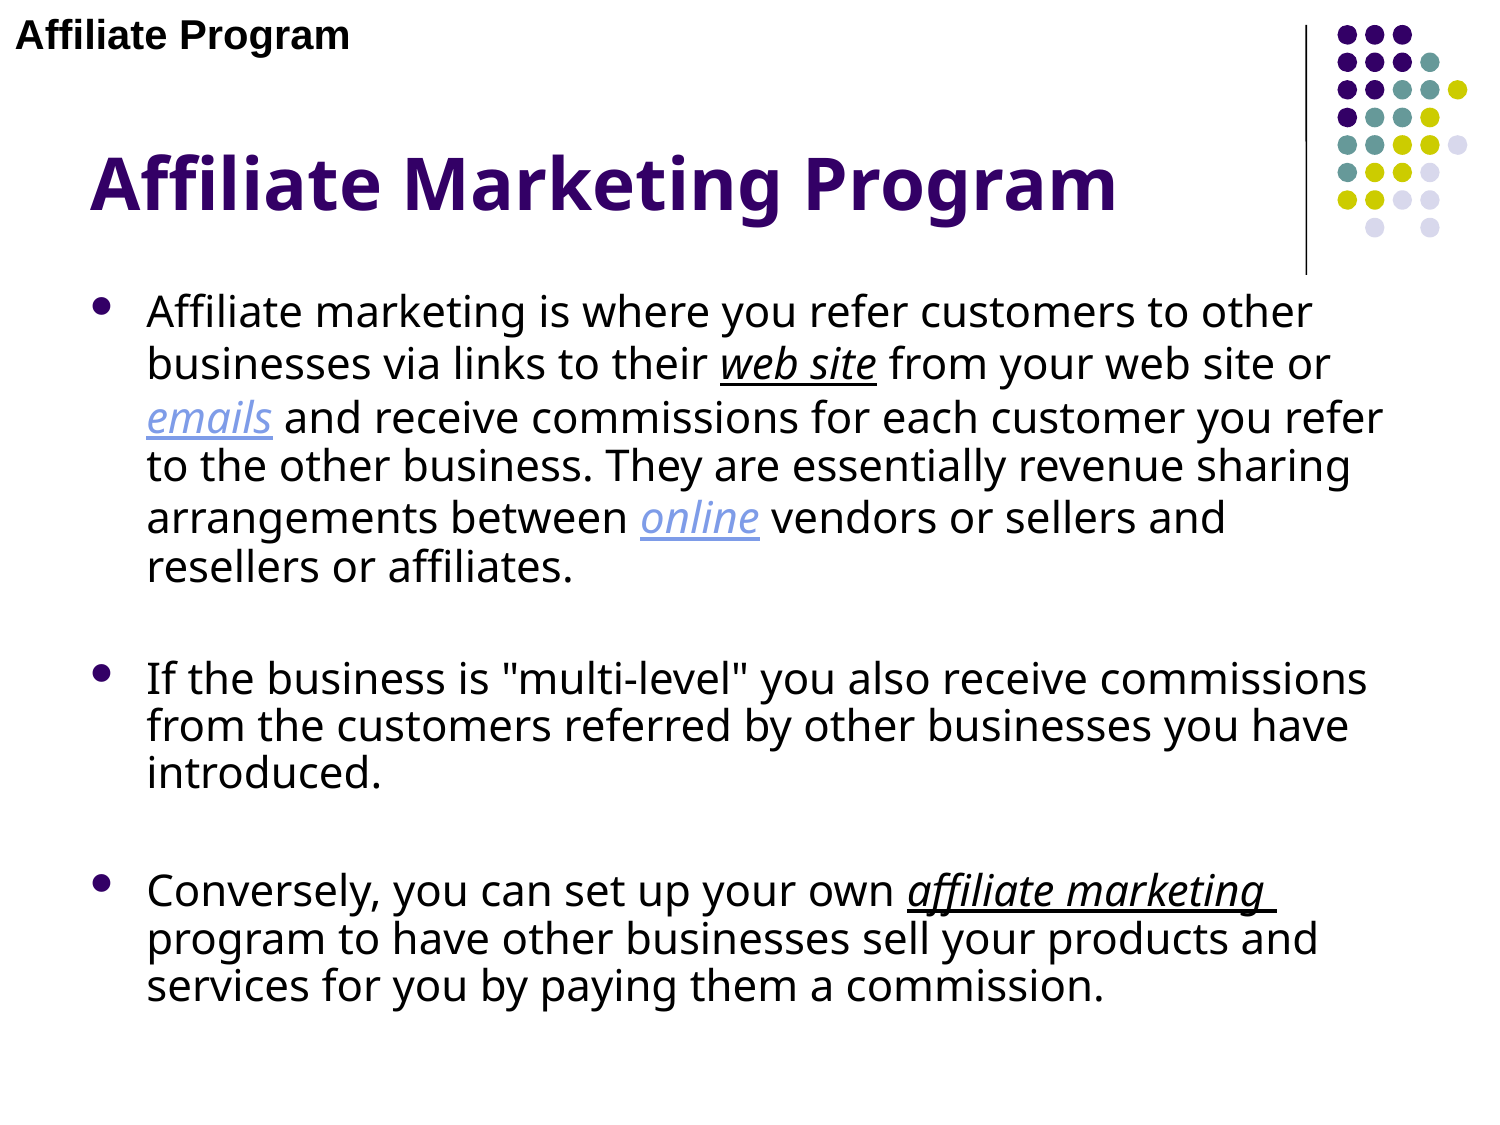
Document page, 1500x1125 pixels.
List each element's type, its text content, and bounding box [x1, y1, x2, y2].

list Affiliate marketing is where you refer customers to other businesses via links to their web site from your web site or emails and receive commissions for each customer you refer to the other business. They are essentially revenue sharing arrangements between online vendors or sellers and resellers or affiliates. If the business is "multi-level" you also receive commissions from the customers referred by other businesses you have introduced. Conversely, you can set up your own affiliate marketing program to have other businesses sell your products and services for you by paying them a commission. [75, 282, 1425, 1006]
title Affiliate Marketing Program [75, 20, 1313, 233]
text_box Affiliate Program [0, 0, 378, 65]
